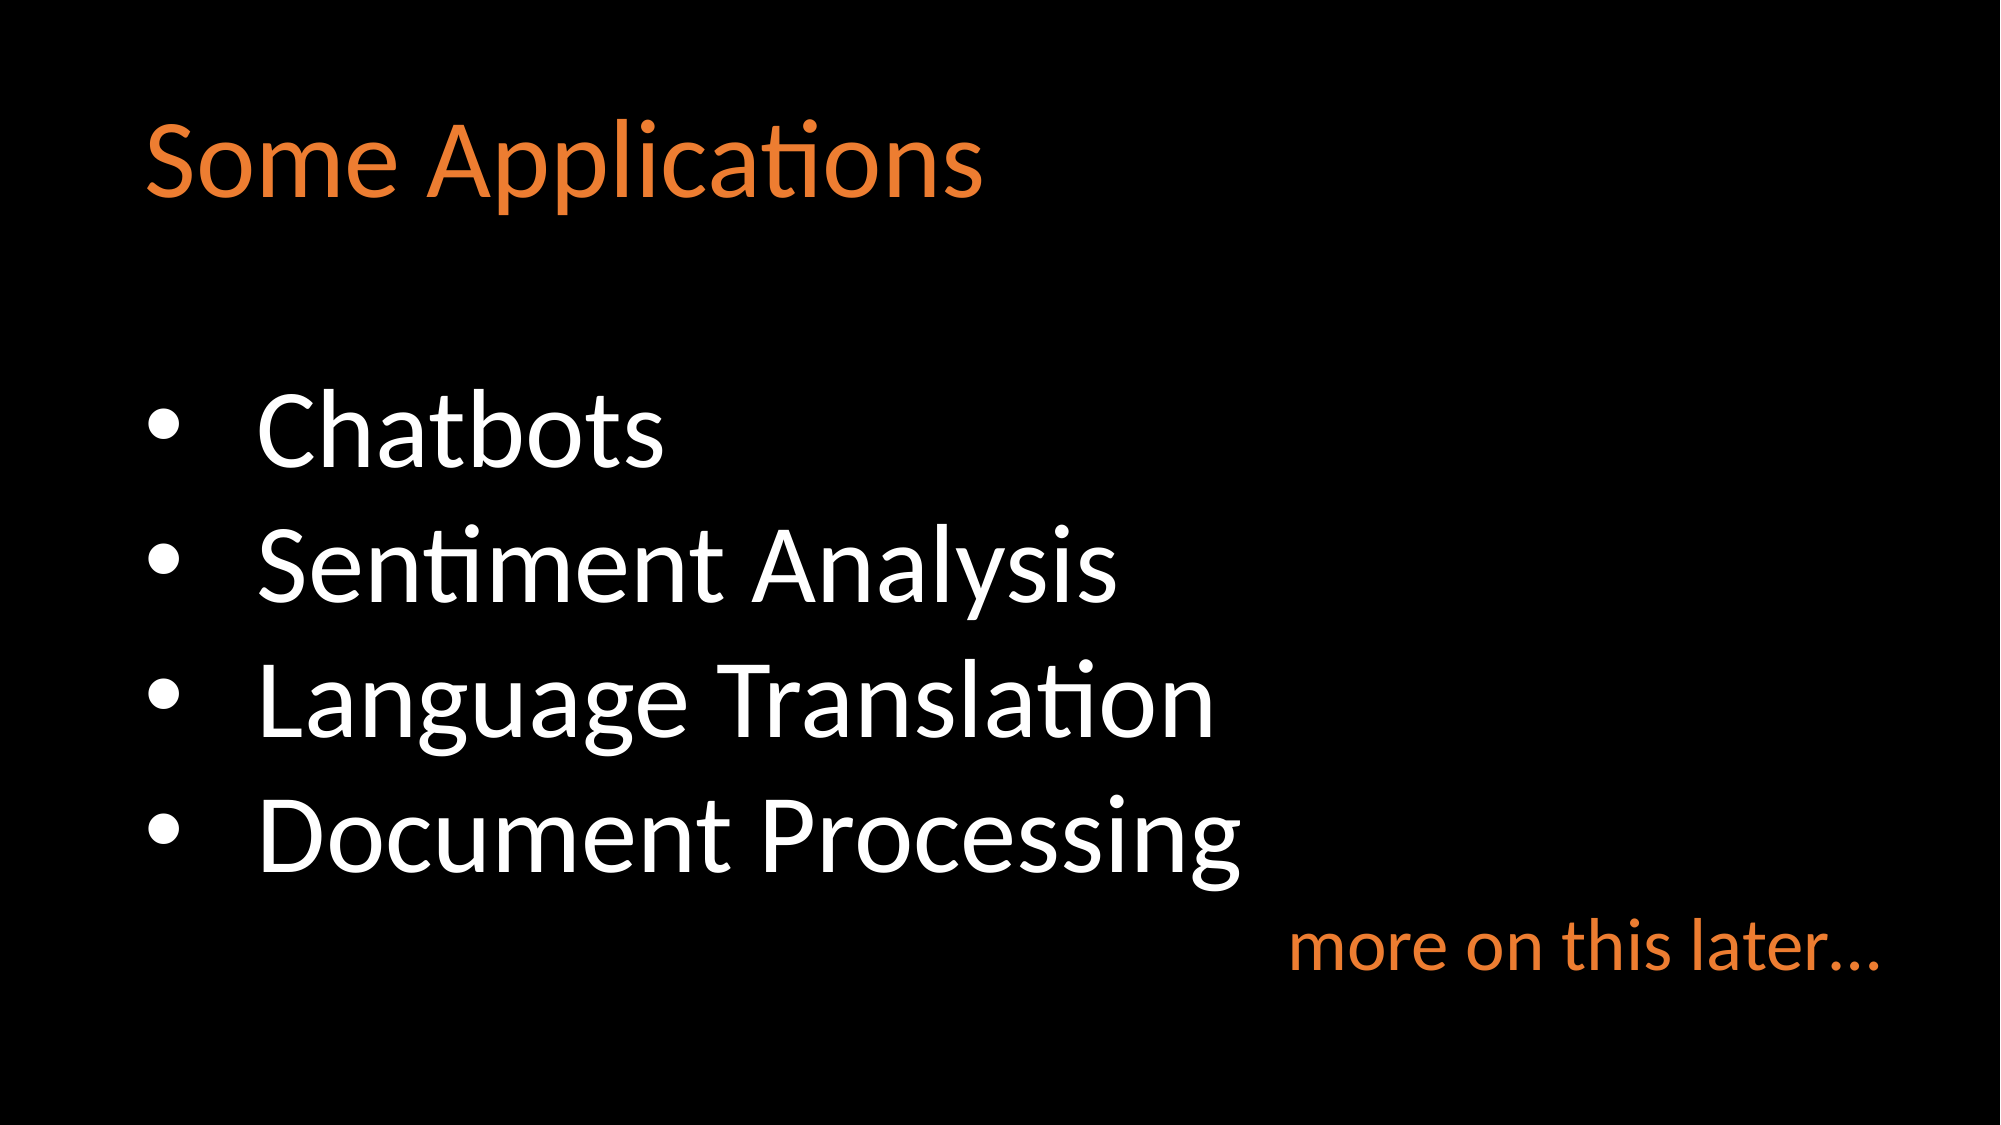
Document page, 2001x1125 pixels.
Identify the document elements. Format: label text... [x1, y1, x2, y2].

text_box Some Applications Chatbots Sentiment Analysis Language Translation Document Processing more on this later… [129, 77, 1897, 1125]
